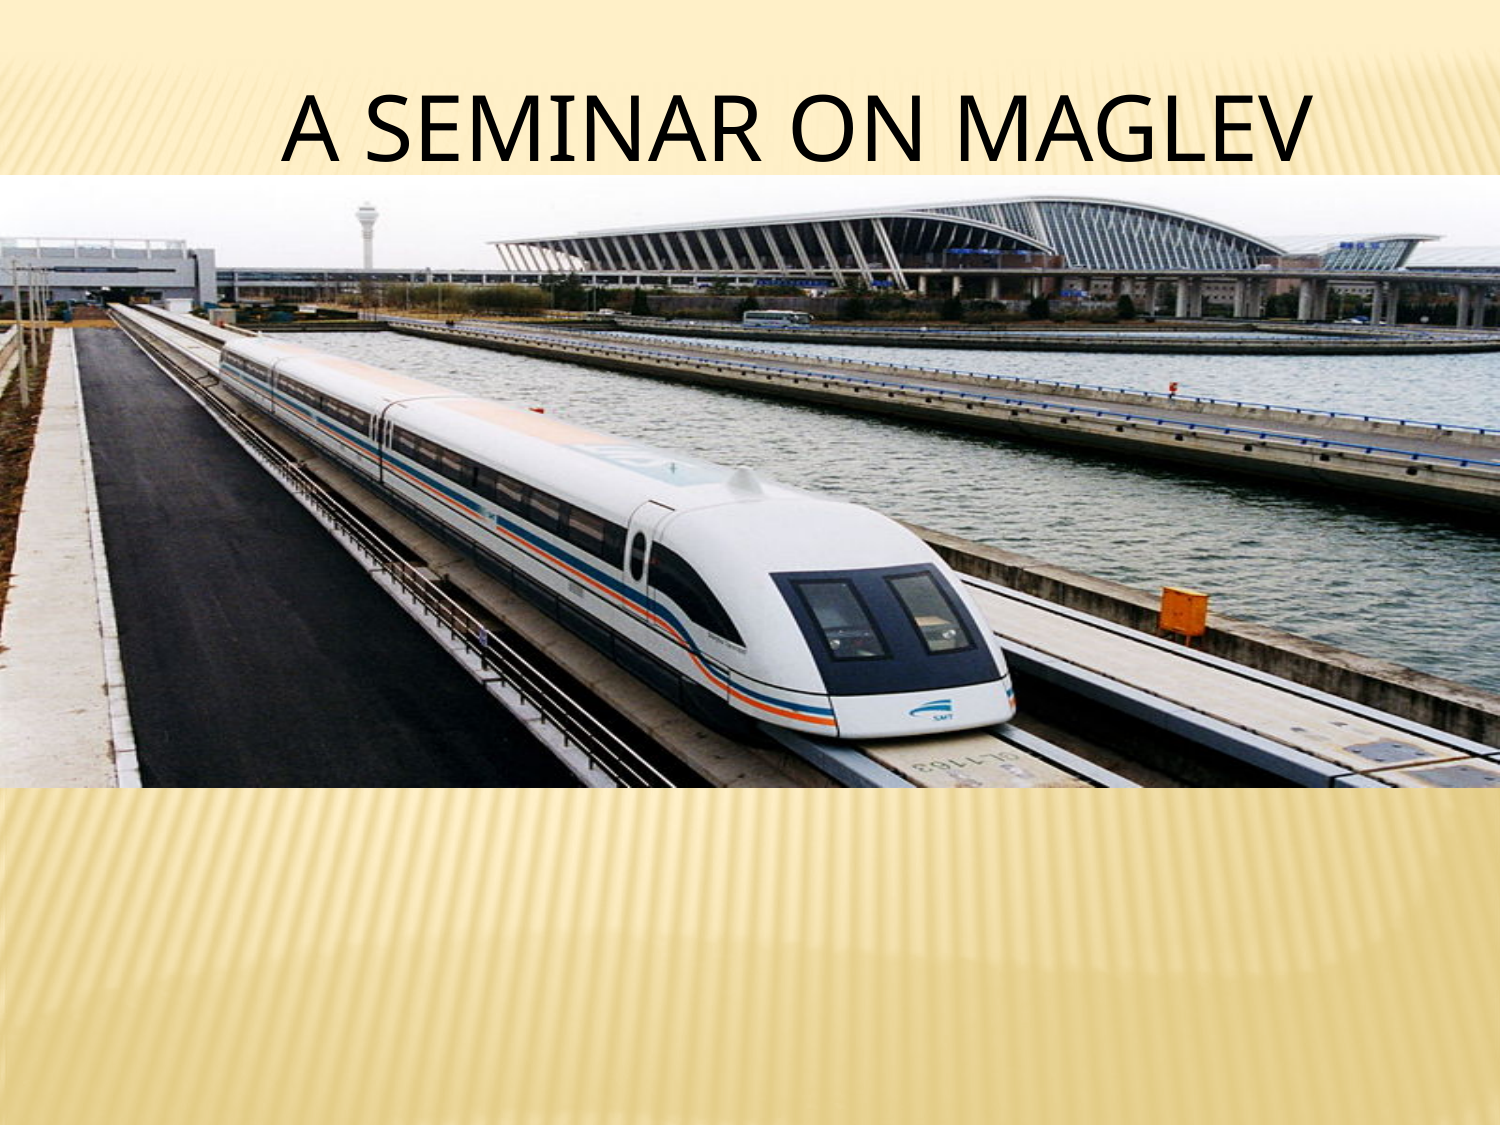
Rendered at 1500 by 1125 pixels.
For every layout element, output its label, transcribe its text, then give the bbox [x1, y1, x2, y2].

picture [0, 175, 1500, 788]
text_box A SEMINAR ON MAGLEV [99, 62, 1413, 173]
